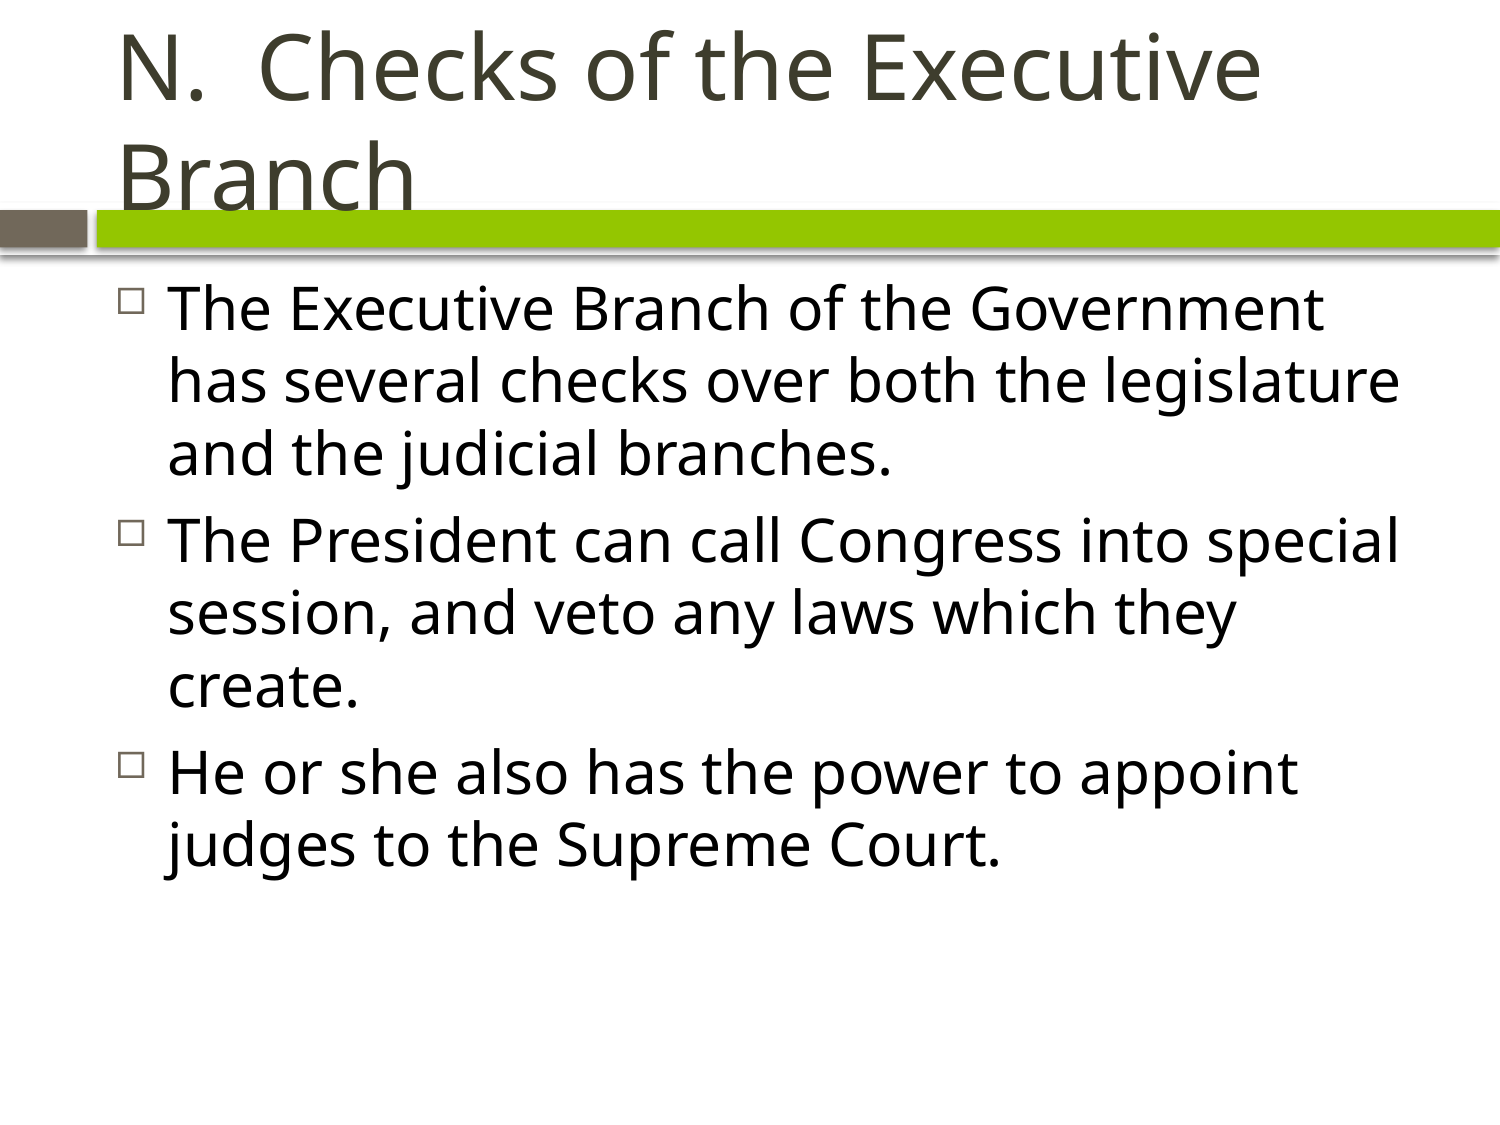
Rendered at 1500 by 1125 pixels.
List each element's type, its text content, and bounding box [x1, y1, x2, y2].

list The Executive Branch of the Government has several checks over both the legislature and the judicial branches. The President can call Congress into special session, and veto any laws which they create. He or she also has the power to appoint judges to the Supreme Court. [100, 262, 1438, 1000]
title N. Checks of the Executive Branch [100, 37, 1438, 200]
